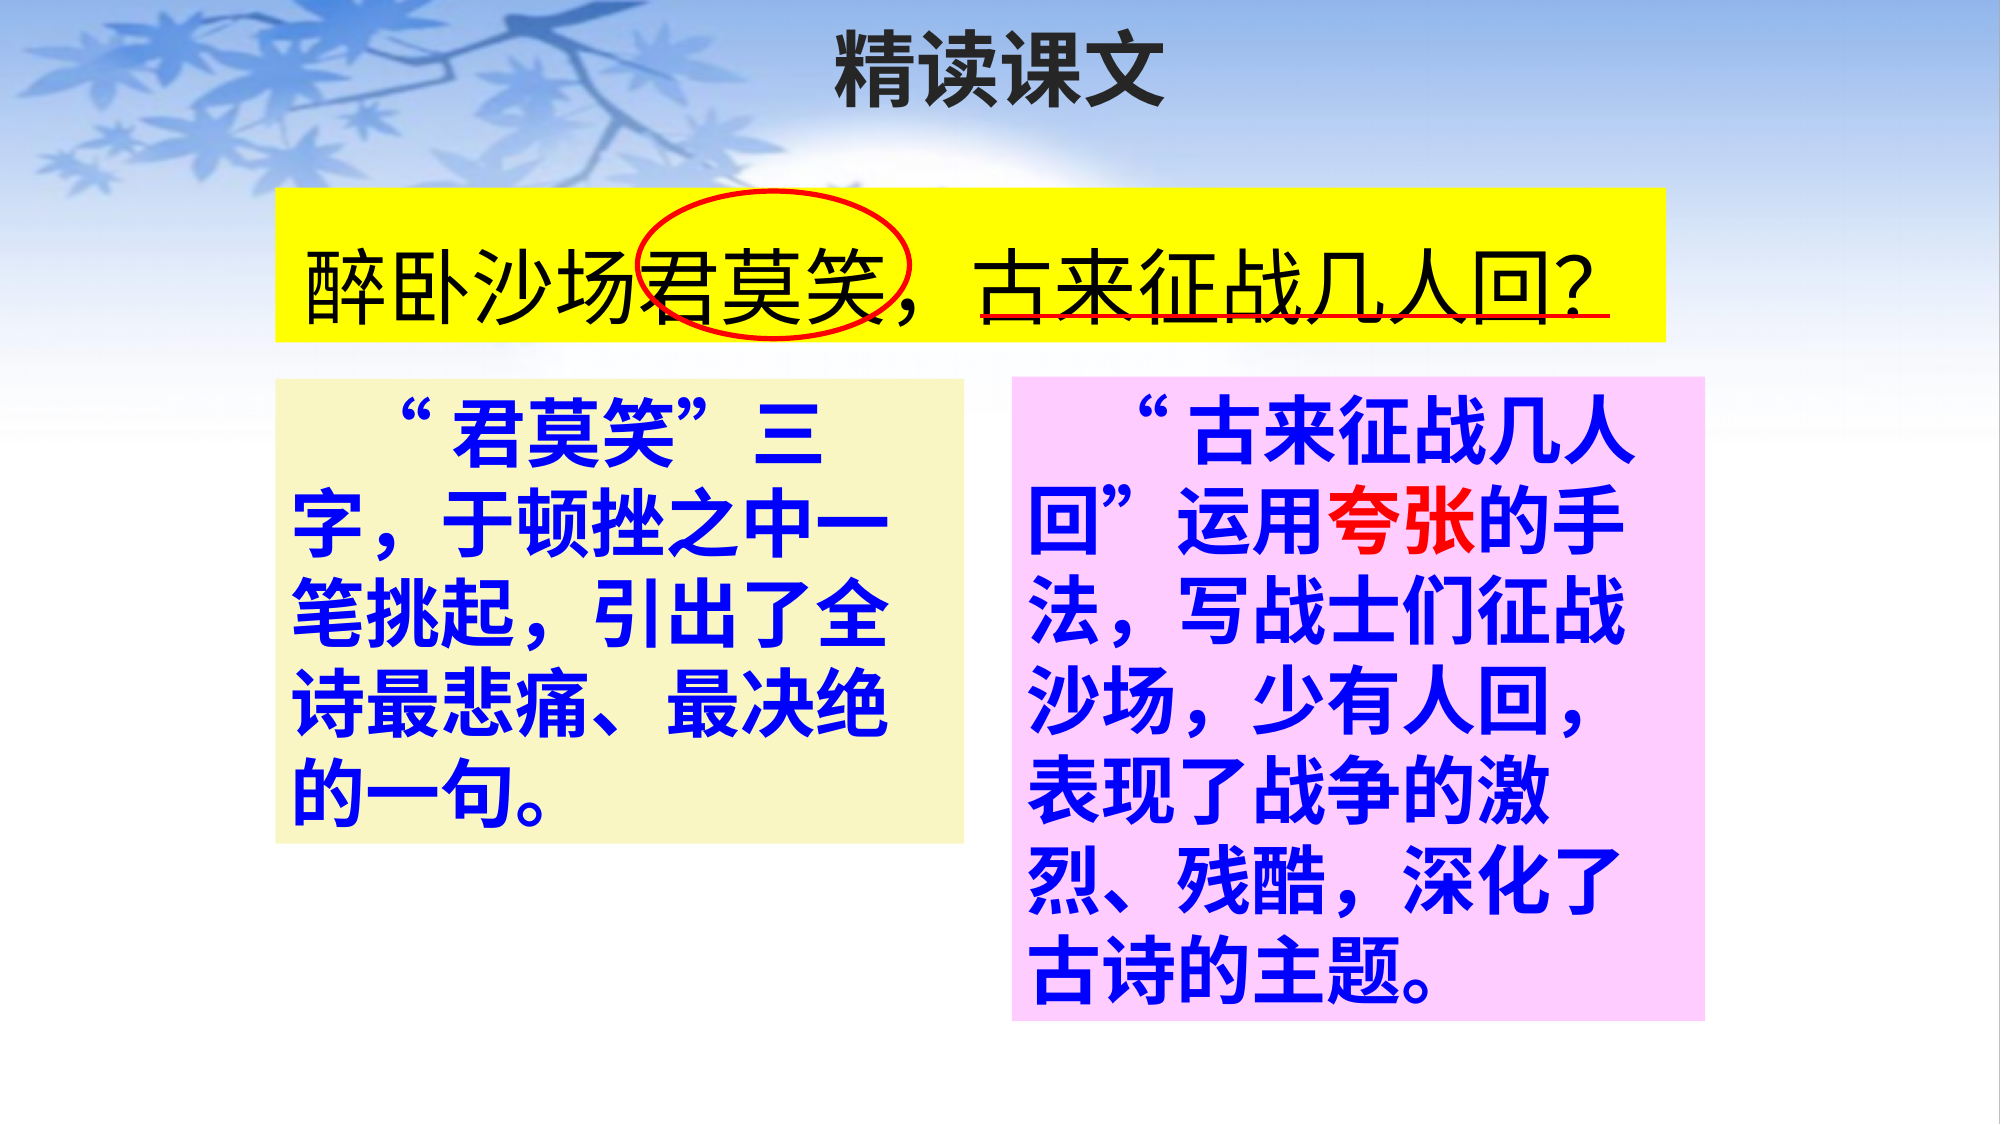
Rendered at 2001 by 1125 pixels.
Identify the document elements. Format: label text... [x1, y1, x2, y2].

text_box “古来征战几人回”运用夸张的手法，写战士们征战沙场，少有人回，表现了战争的激烈、残酷，深化了古诗的主题。 [1011, 376, 1706, 1022]
text_box 醉卧沙场君莫笑，古来征战几人回？ [275, 187, 1667, 343]
text_box “君莫笑”三字，于顿挫之中一笔挑起，引出了全诗最悲痛、最决绝的一句。 [275, 378, 965, 844]
title 精读课文 [137, 0, 1863, 135]
text_box [636, 190, 911, 340]
picture [0, 0, 2001, 1125]
